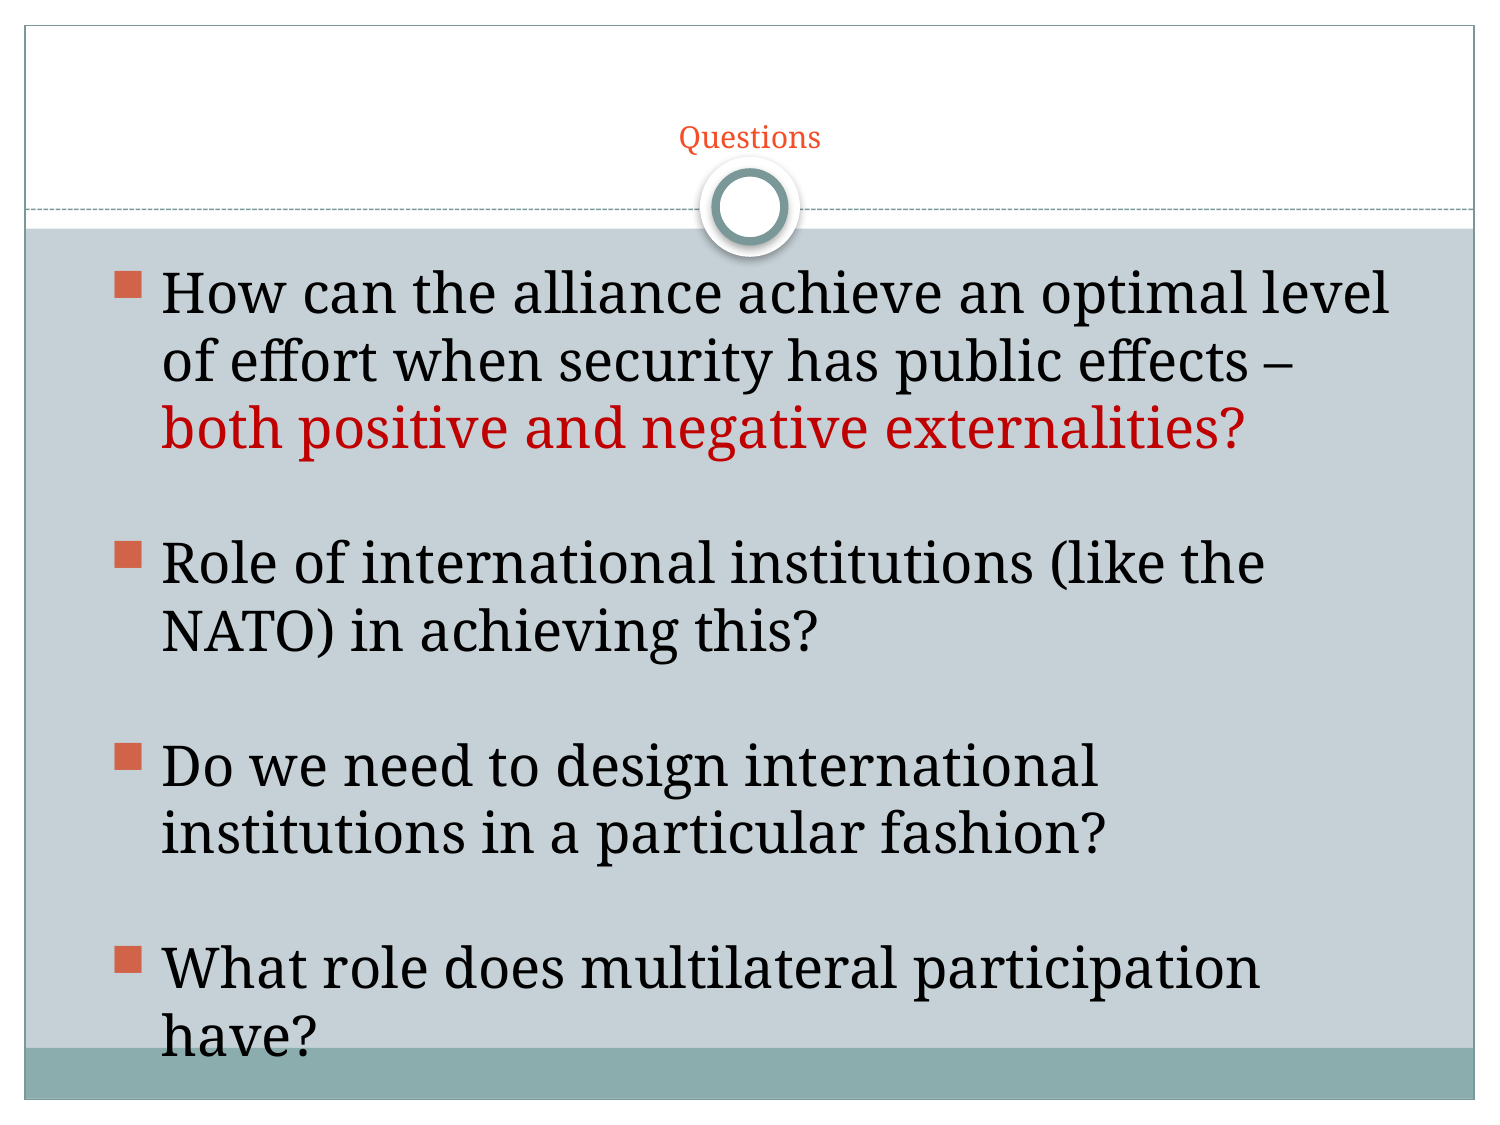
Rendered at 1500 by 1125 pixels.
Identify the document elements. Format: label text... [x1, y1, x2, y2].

list How can the alliance achieve an optimal level of effort when security has public effects – both positive and negative externalities? Role of international institutions (like the NATO) in achieving this? Do we need to design international institutions in a particular fashion? What role does multilateral participation have? [74, 249, 1426, 1125]
title Questions [49, 0, 1451, 163]
